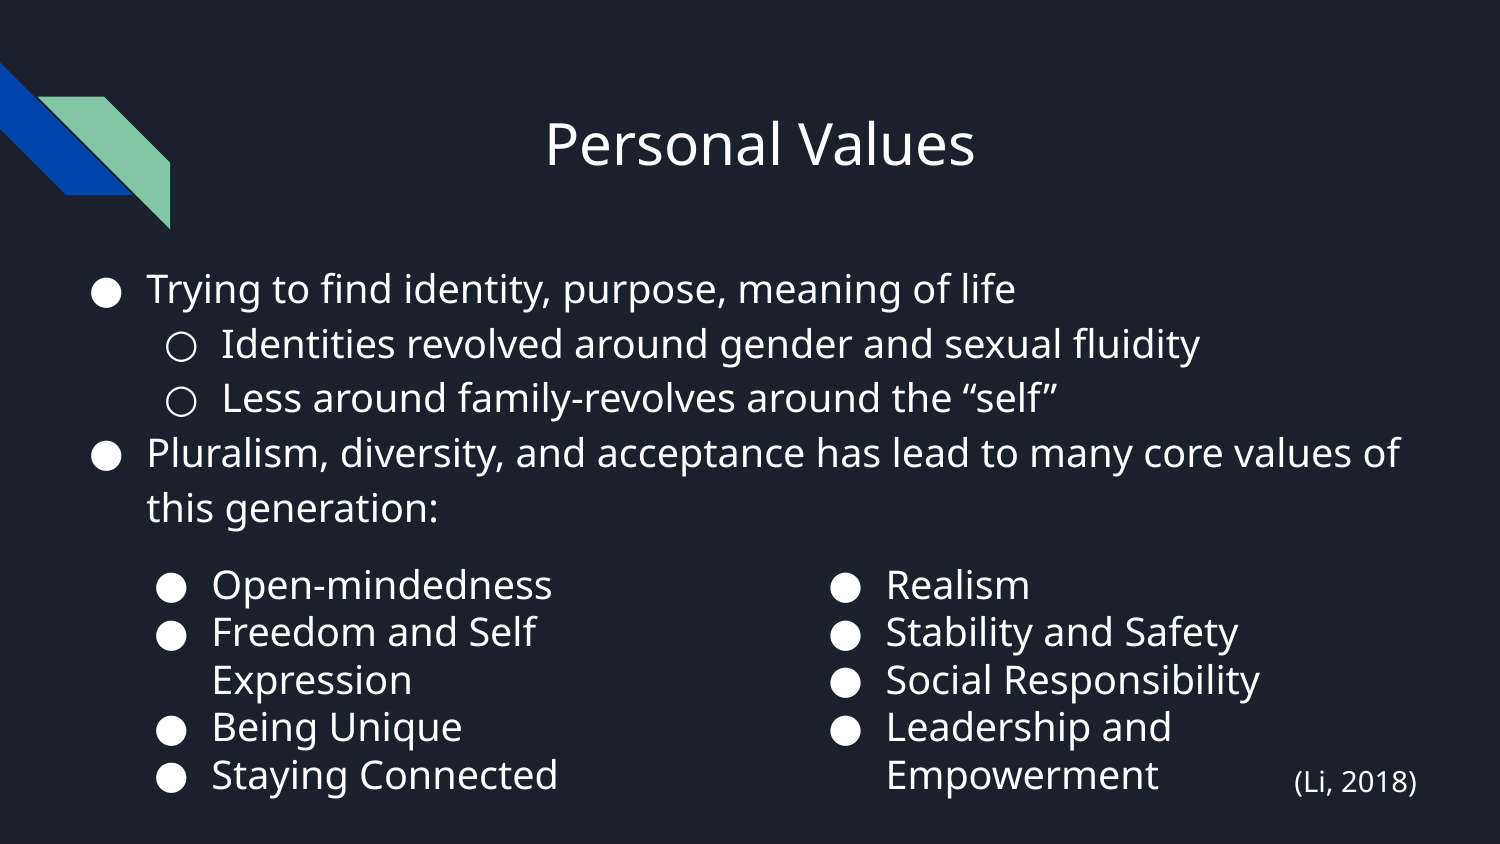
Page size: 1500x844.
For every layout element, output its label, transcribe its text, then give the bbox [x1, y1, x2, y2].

text_box Open-mindedness Freedom and Self Expression Being Unique Staying Connected [121, 544, 732, 793]
list Trying to find identity, purpose, meaning of life Identities revolved around gender and sexual fluidity Less around family-revolves around the “self” Pluralism, diversity, and acceptance has lead to many core values of this generation: [56, 242, 1465, 575]
text_box Realism Stability and Safety Social Responsibility Leadership and Empowerment [795, 544, 1388, 844]
title Personal Values [529, 92, 1039, 242]
text_box (Li, 2018) [1279, 748, 1491, 827]
